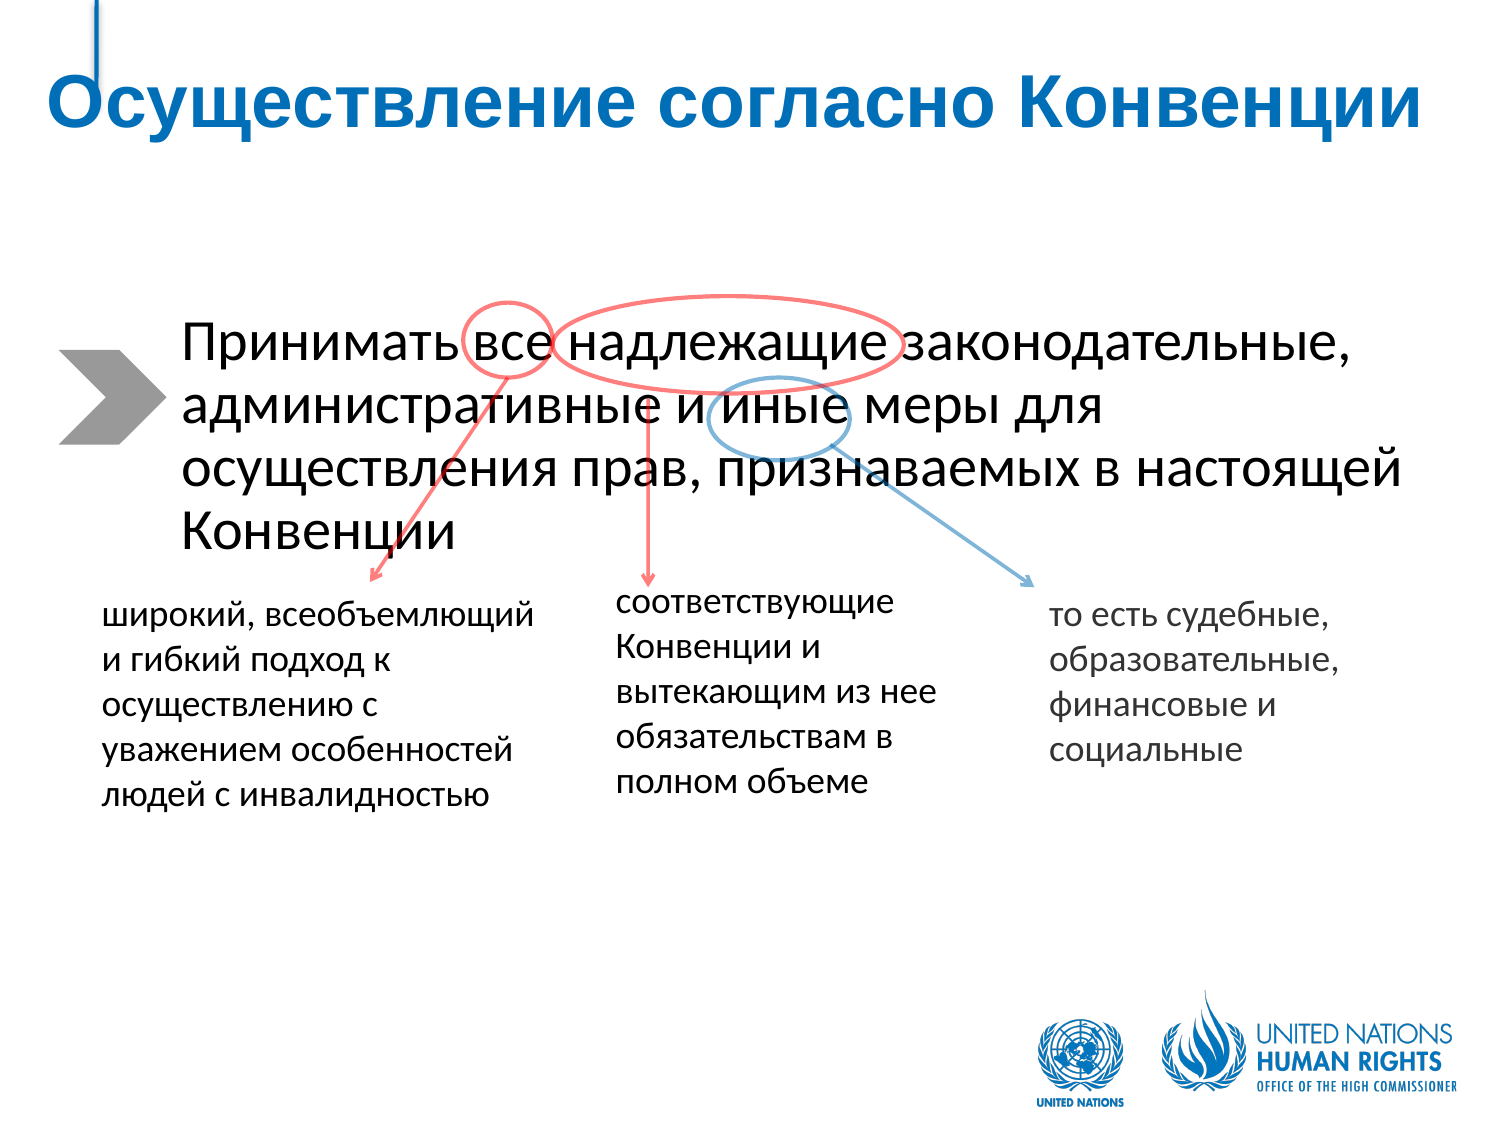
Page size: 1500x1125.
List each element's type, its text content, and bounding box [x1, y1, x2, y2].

text_box то есть судебные, образовательные, финансовые и социальные [1034, 581, 1360, 777]
title Осуществление согласно Конвенции [0, 45, 1472, 224]
text_box Принимать все надлежащие законодательные, административные и иные меры для осуществления прав, признаваемых в настоящей Конвенции [166, 223, 1437, 869]
text_box соответствующие Конвенции и вытекающим из нее обязательствам в полном объеме [600, 568, 982, 854]
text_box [369, 377, 509, 583]
text_box [461, 300, 554, 380]
text_box [550, 294, 906, 396]
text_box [829, 444, 1035, 588]
text_box [58, 349, 167, 445]
picture [1037, 990, 1457, 1107]
text_box широкий, всеобъемлющий и гибкий подход к осуществлению с уважением особенностей людей с инвалидностью [86, 581, 554, 867]
text_box [708, 388, 850, 461]
